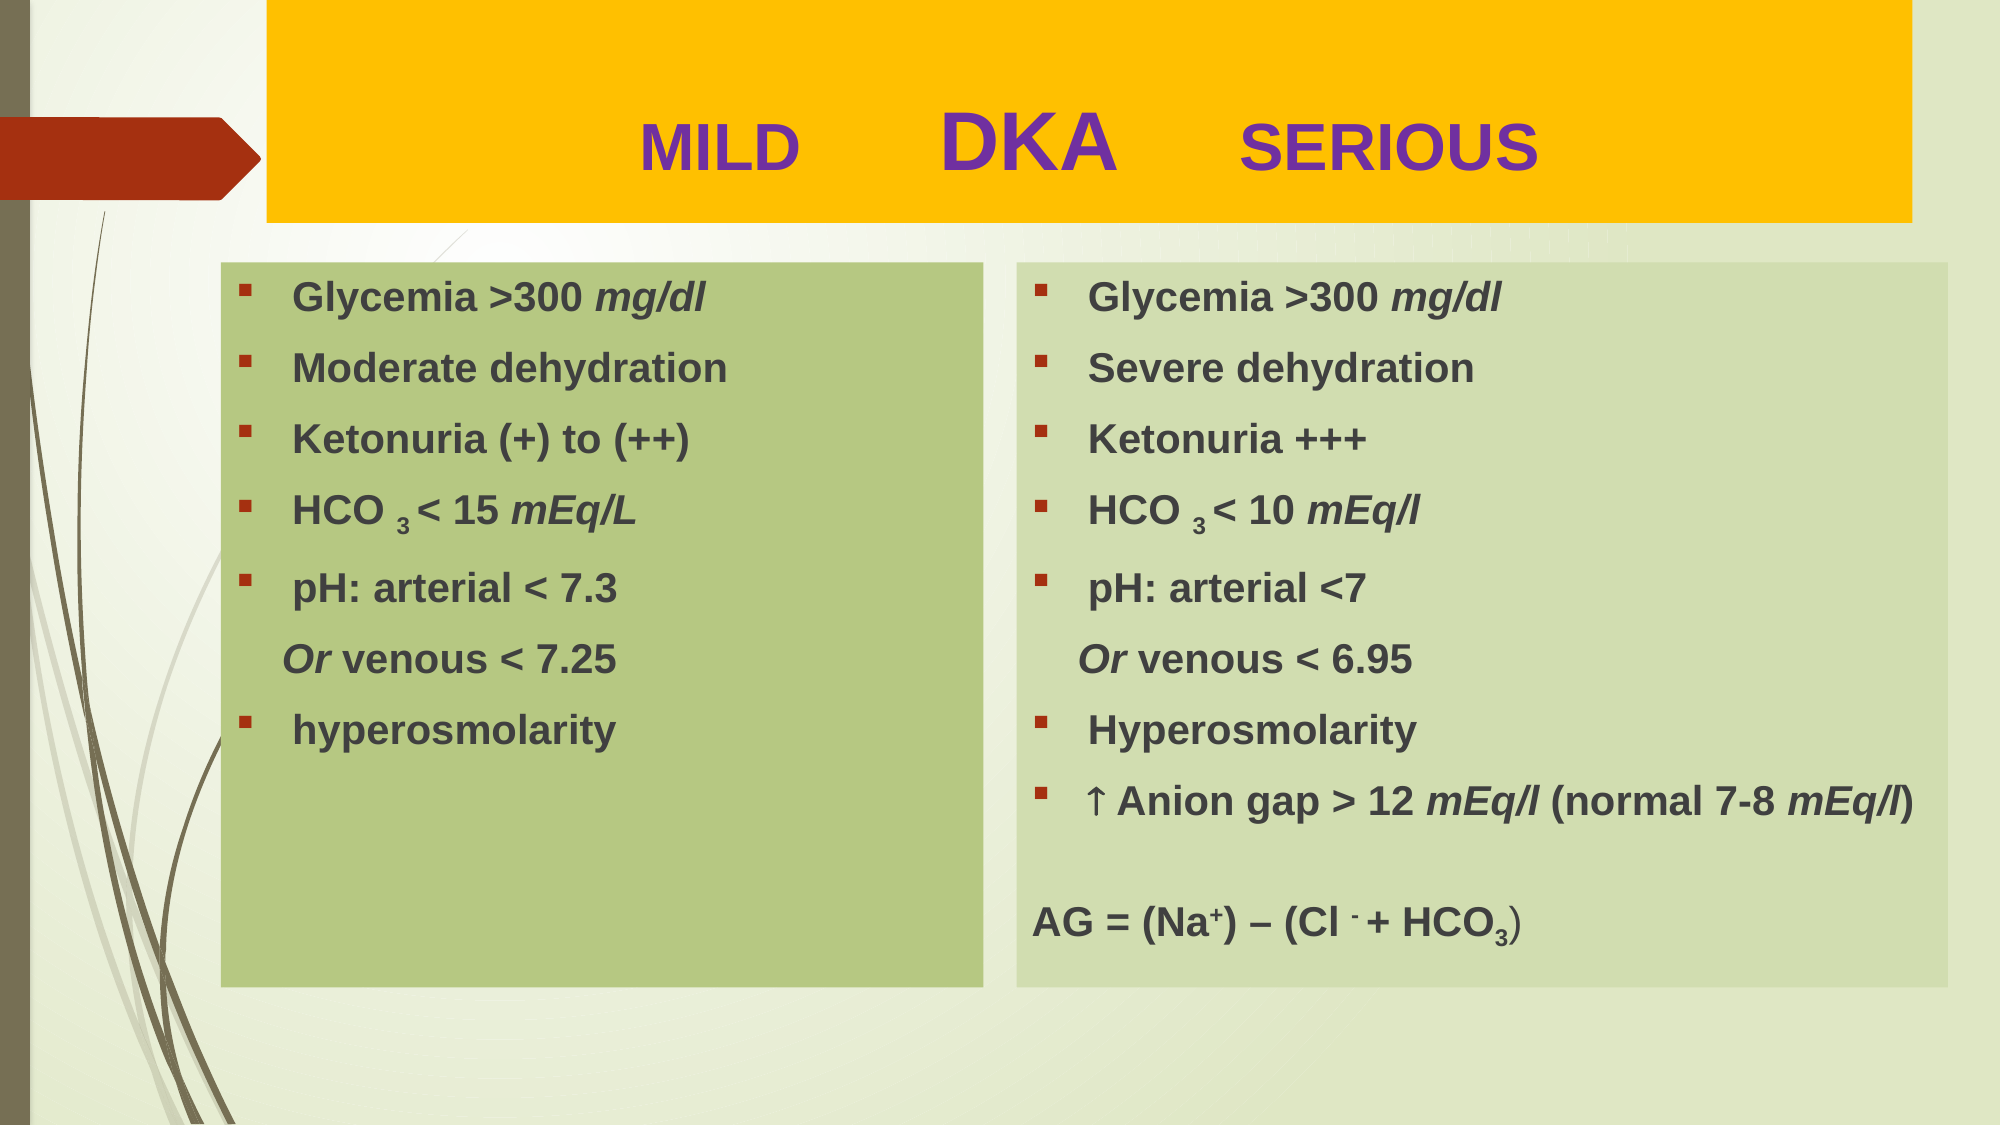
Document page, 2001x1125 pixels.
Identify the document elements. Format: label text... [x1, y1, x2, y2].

title MILD DKA SERIOUS [266, 0, 1913, 223]
list Glycemia >300 mg/dl Moderate dehydration Ketonuria (+) to (++) HCO 3 < 15 mEq/L pH: arterial < 7.3 Or venous < 7.25 hyperosmolarity [220, 262, 984, 988]
list Glycemia >300 mg/dl Severe dehydration Ketonuria +++ HCO 3 < 10 mEq/l pH: arterial <7 Or venous < 6.95 Hyperosmolarity  Anion gap > 12 mEq/l (normal 7-8 mEq/l) AG = (Na+) – (Cl - + HCO3) [1016, 262, 1948, 988]
